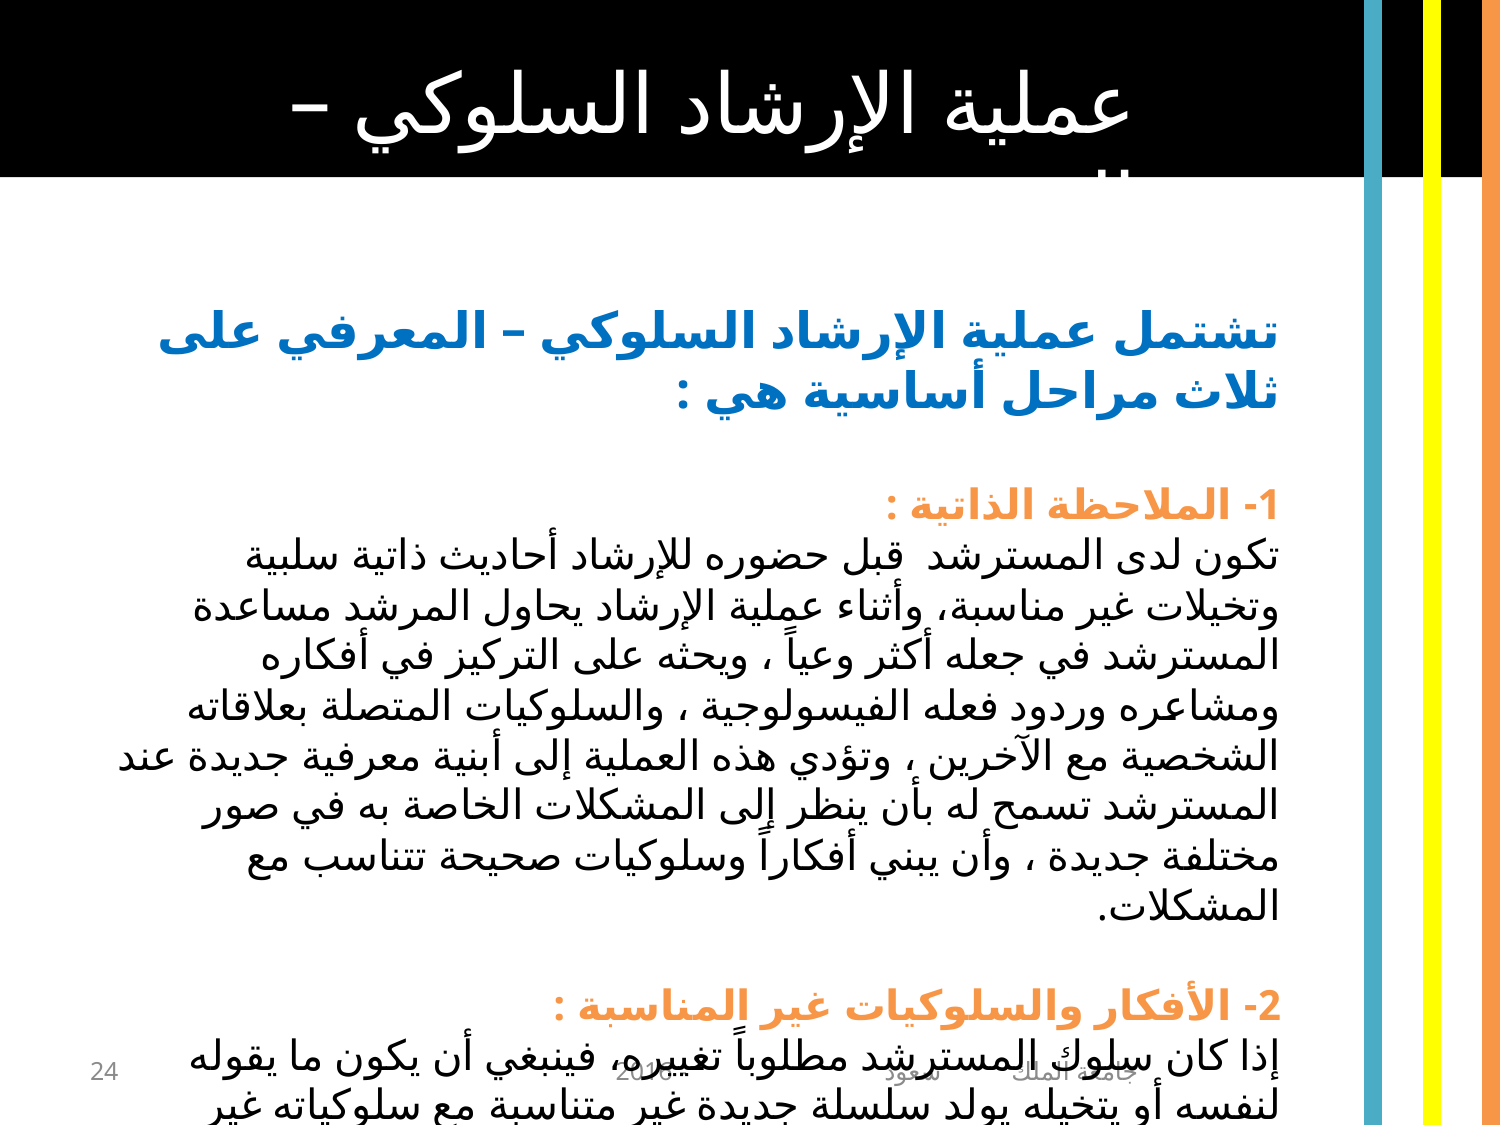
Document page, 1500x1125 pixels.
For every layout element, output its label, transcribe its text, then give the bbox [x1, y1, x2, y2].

text_box [1421, 0, 1443, 1125]
text_box عملية الإرشاد السلوكي – المعرفي [218, 42, 1152, 258]
text_box [1362, 0, 1384, 1125]
text_box [1443, 0, 1480, 179]
text_box [1480, 0, 1500, 1125]
text_box [1384, 0, 1421, 179]
slide_number 24 [75, 1042, 425, 1103]
text_box تشتمل عملية الإرشاد السلوكي – المعرفي على ثلاث مراحل أساسية هي : 1- الملاحظة الذاتية : تكون لدى المسترشد قبل حضوره للإرشاد أحاديث ذاتية سلبية وتخيلات غير مناسبة، وأثناء عملية الإرشاد يحاول المرشد مساعدة المسترشد في جعله أكثر وعياً ، ويحثه على التركيز في أفكاره ومشاعره وردود فعله الفيسولوجية ، والسلوكيات المتصلة بعلاقاته الشخصية مع الآخرين ، وتؤدي هذه العملية إلى أبنية معرفية جديدة عند المسترشد تسمح له بأن ينظر إلى المشكلات الخاصة به في صور مختلفة جديدة ، وأن يبني أفكاراً وسلوكيات صحيحة تتناسب مع المشكلات. 2- الأفكار والسلوكيات غير المناسبة : إذا كان سلوك المسترشد مطلوباً تغييره، فينبغي أن يكون ما يقوله لنفسه أو يتخيله يولد سلسلة جديدة غير متناسبة مع سلوكياته غير المتوافقة ( السلوكيات المشكلة). [88, 290, 1315, 1035]
text_box [0, 0, 1362, 179]
footer جامعة الملك سعود - 2016 [512, 1042, 988, 1103]
